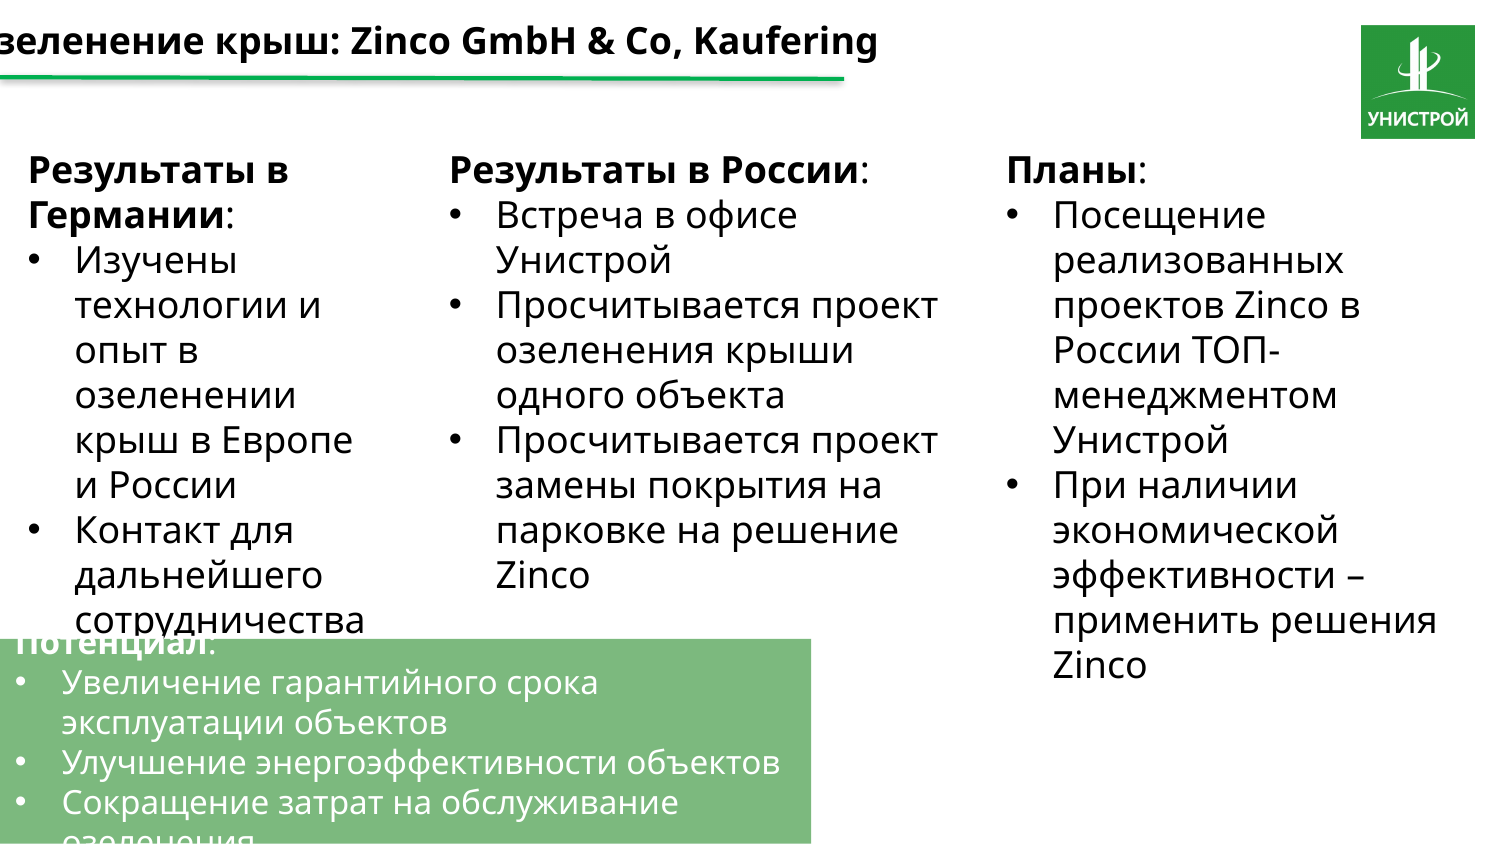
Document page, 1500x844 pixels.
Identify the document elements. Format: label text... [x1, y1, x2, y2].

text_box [0, 76, 845, 80]
picture [1361, 25, 1476, 139]
text_box Планы: Посещение реализованных проектов Zinco в России ТОП-менеджментом Унистрой При наличии экономической эффективности – применить решения Zinco [991, 138, 1500, 694]
text_box Озеленение крыш: Zinco GmbH & Co, Kaufering [0, 9, 894, 70]
text_box Результаты в Германии: Изучены технологии и опыт в озеленении крыш в Европе и России Контакт для дальнейшего сотрудничества [12, 138, 394, 637]
text_box Потенциал: Увеличение гарантийного срока эксплуатации объектов Улучшение энергоэффективности объектов Сокращение затрат на обслуживание озеленения [0, 637, 813, 844]
text_box Результаты в России: Встреча в офисе Унистрой Просчитывается проект озеленения крыши одного объекта Просчитывается проект замены покрытия на парковке на решение Zinco [433, 138, 969, 604]
